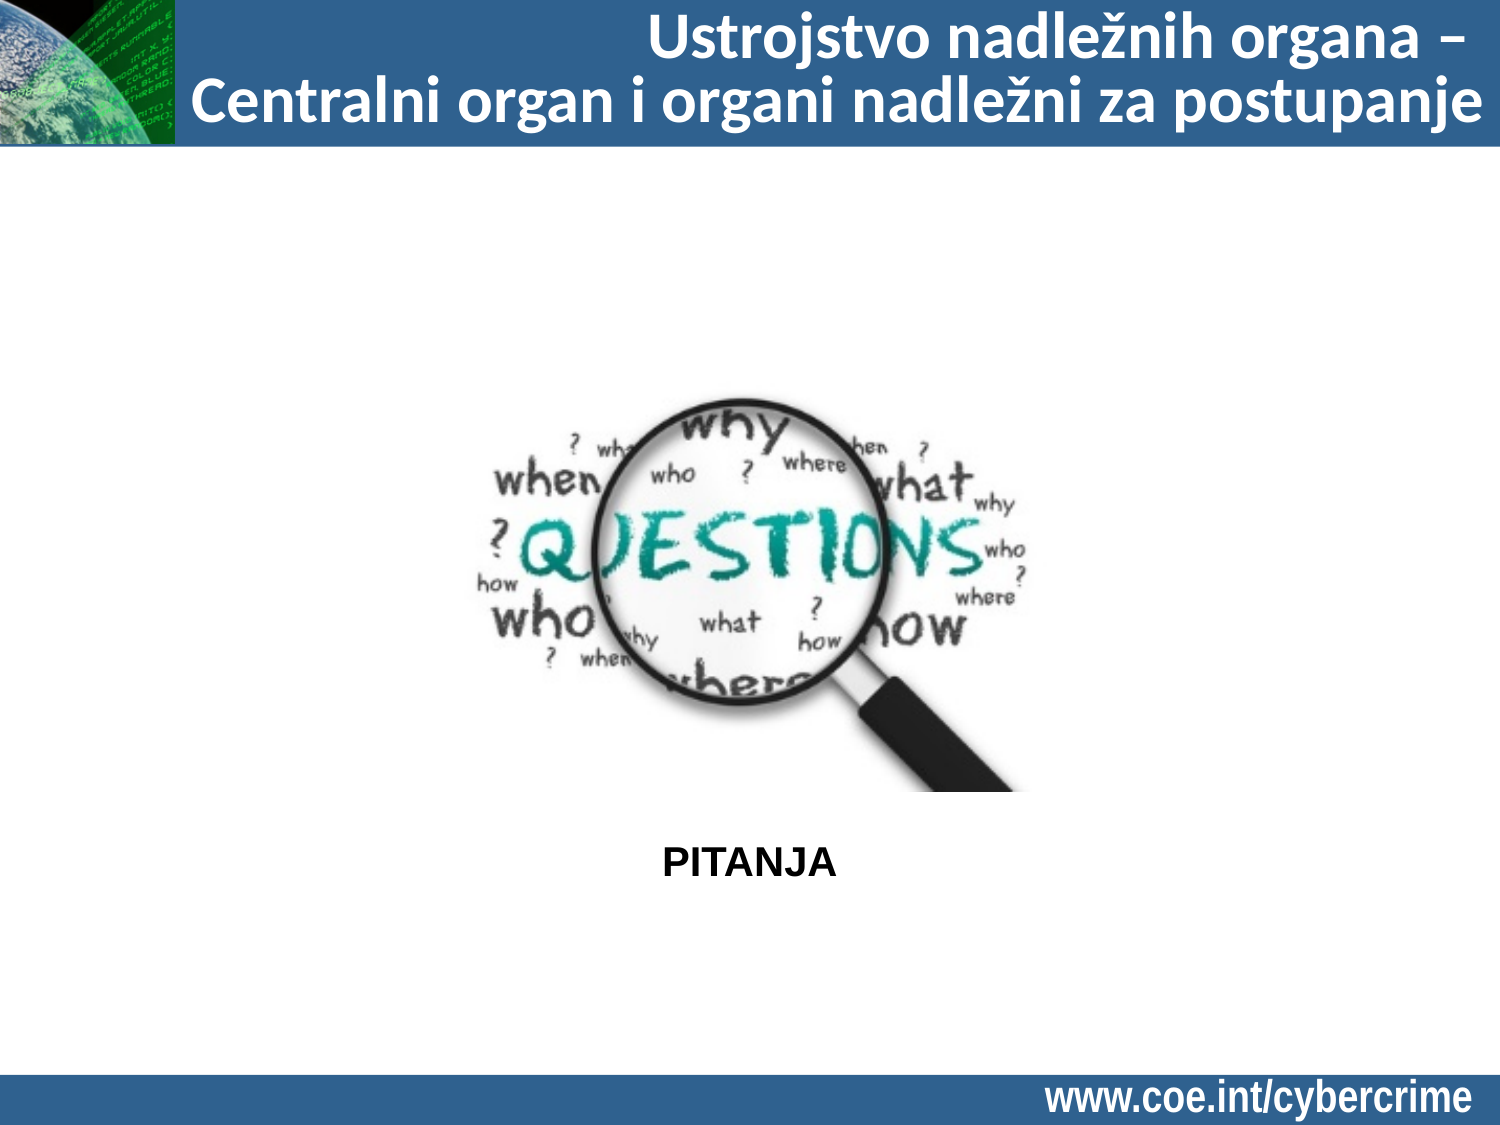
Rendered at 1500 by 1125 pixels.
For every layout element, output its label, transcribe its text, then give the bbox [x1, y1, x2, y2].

text_box Ustrojstvo nadležnih organa – Centralni organ i organi nadležni za postupanje [177, 0, 1500, 149]
picture [443, 332, 1057, 793]
text_box www.coe.int/cybercrime [1030, 1059, 1500, 1125]
text_box [0, 1073, 1030, 1125]
text_box PITANJA [632, 827, 868, 892]
picture [0, 0, 175, 144]
